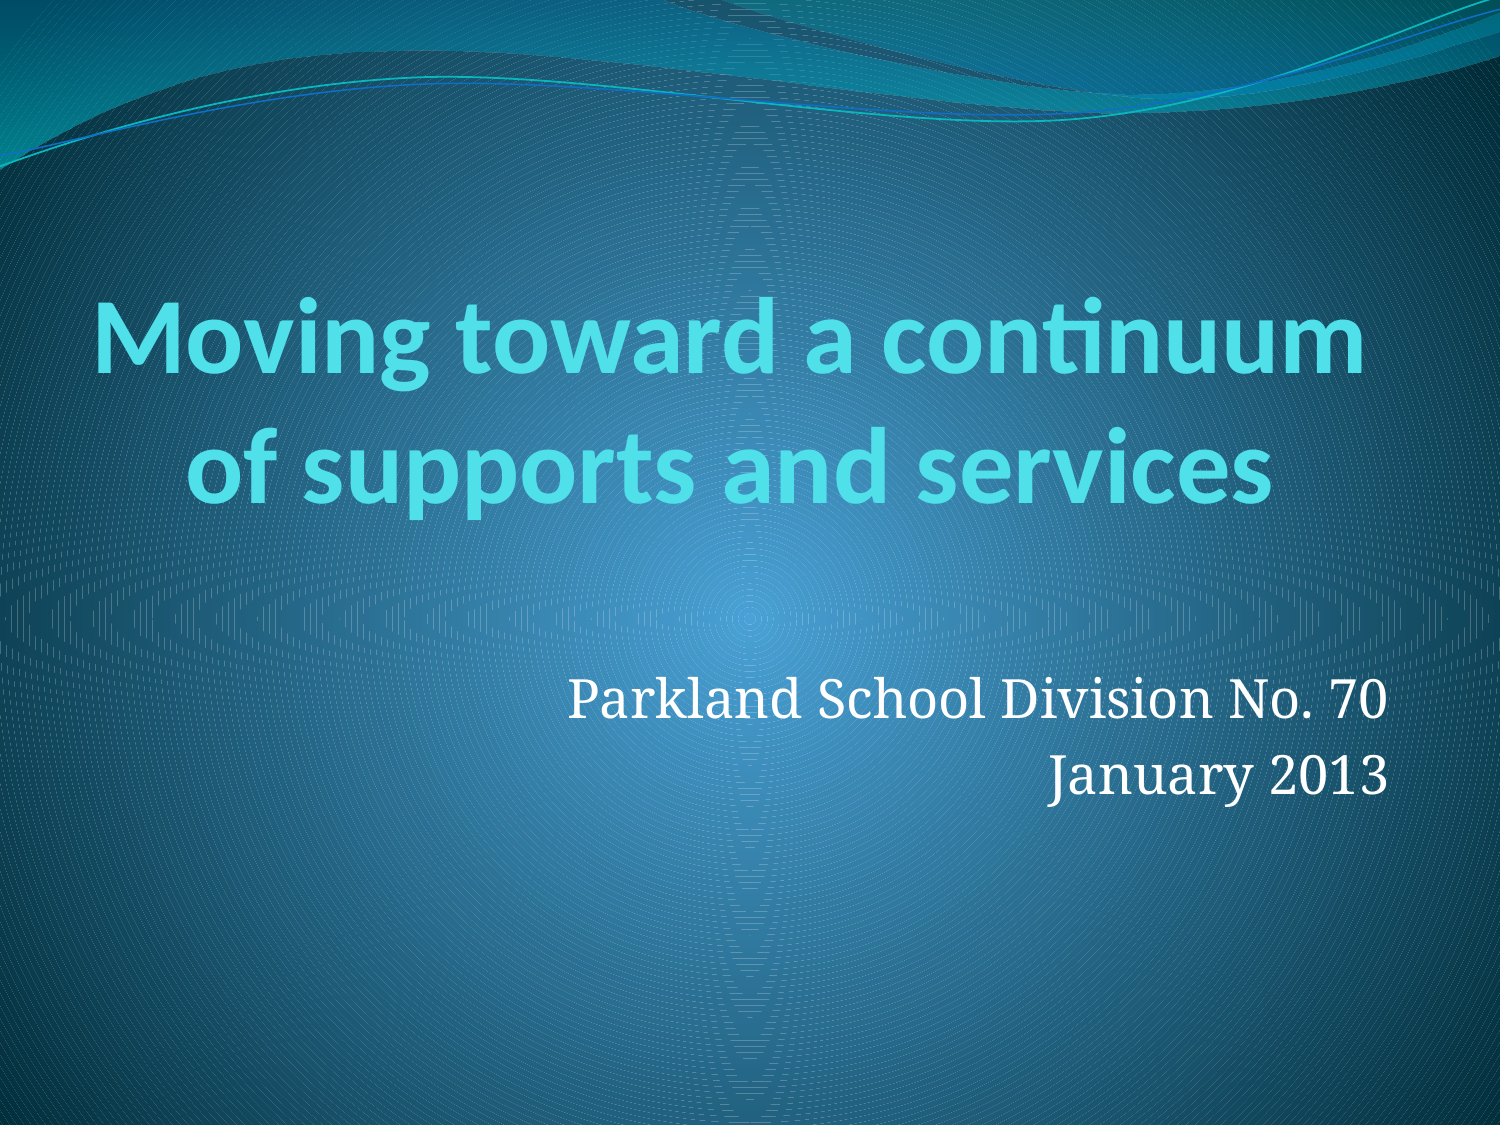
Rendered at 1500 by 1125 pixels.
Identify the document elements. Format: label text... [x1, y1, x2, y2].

title Moving toward a continuum of supports and services [87, 224, 1376, 525]
subtitle Parkland School Division No. 70 January 2013 [561, 656, 1401, 838]
